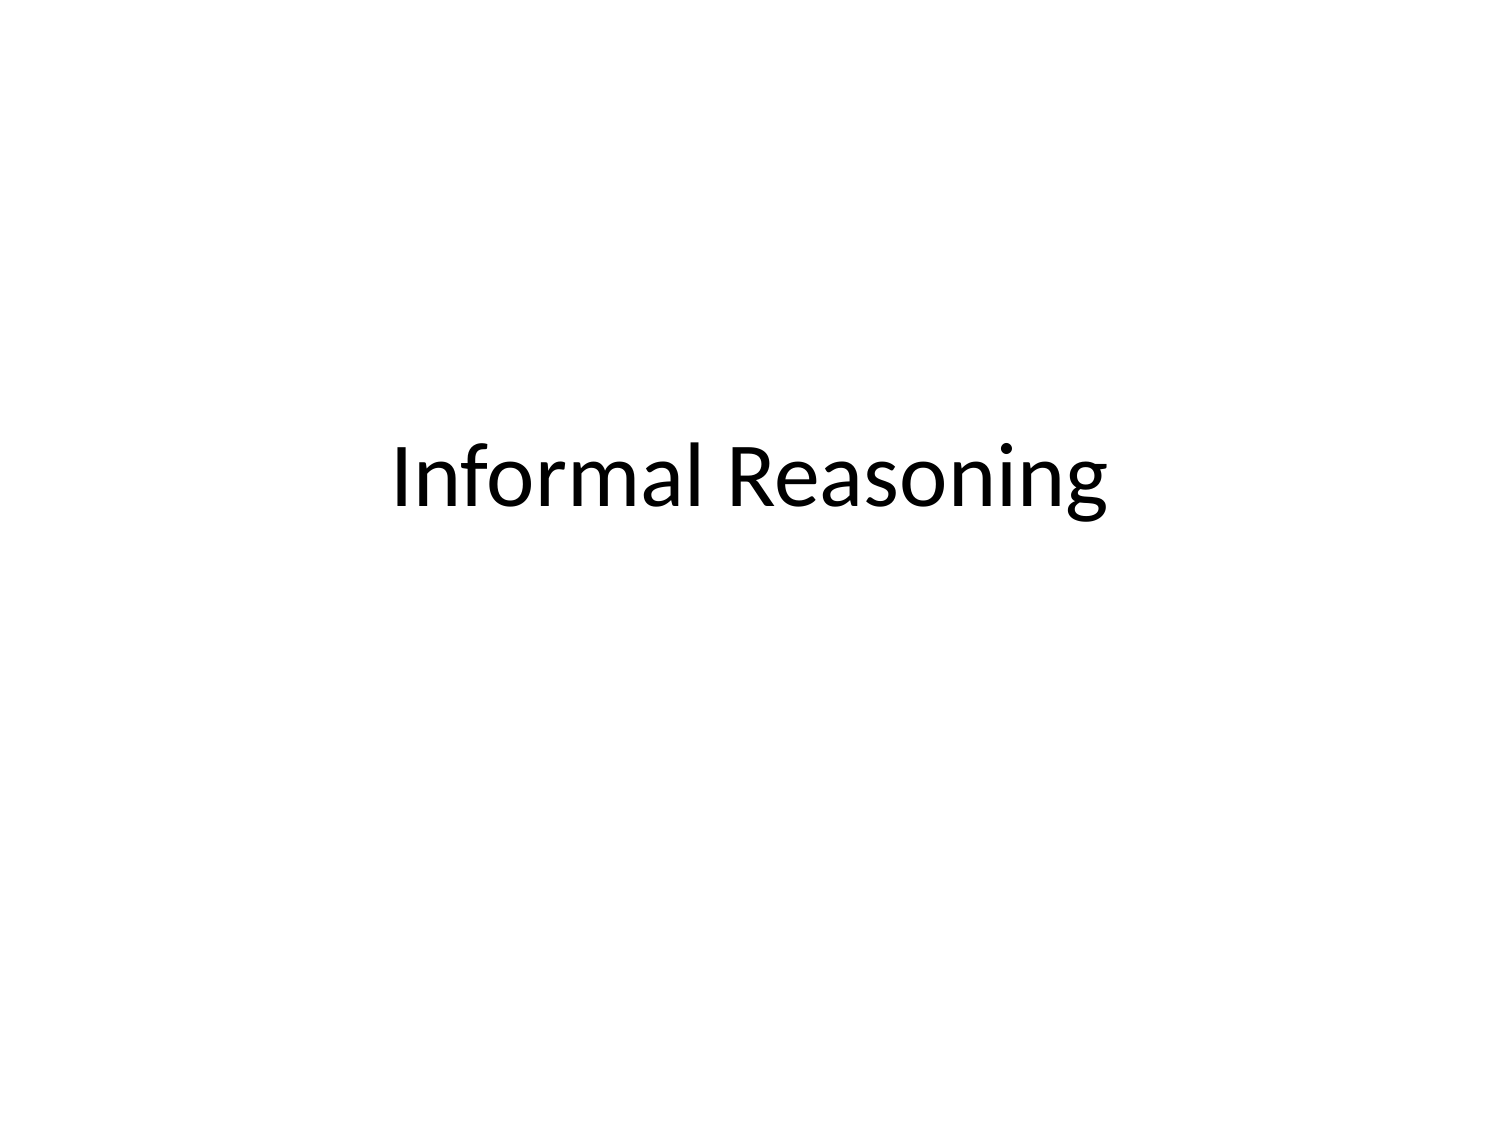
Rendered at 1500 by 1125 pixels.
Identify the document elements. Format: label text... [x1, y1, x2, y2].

title Informal Reasoning [112, 349, 1388, 591]
